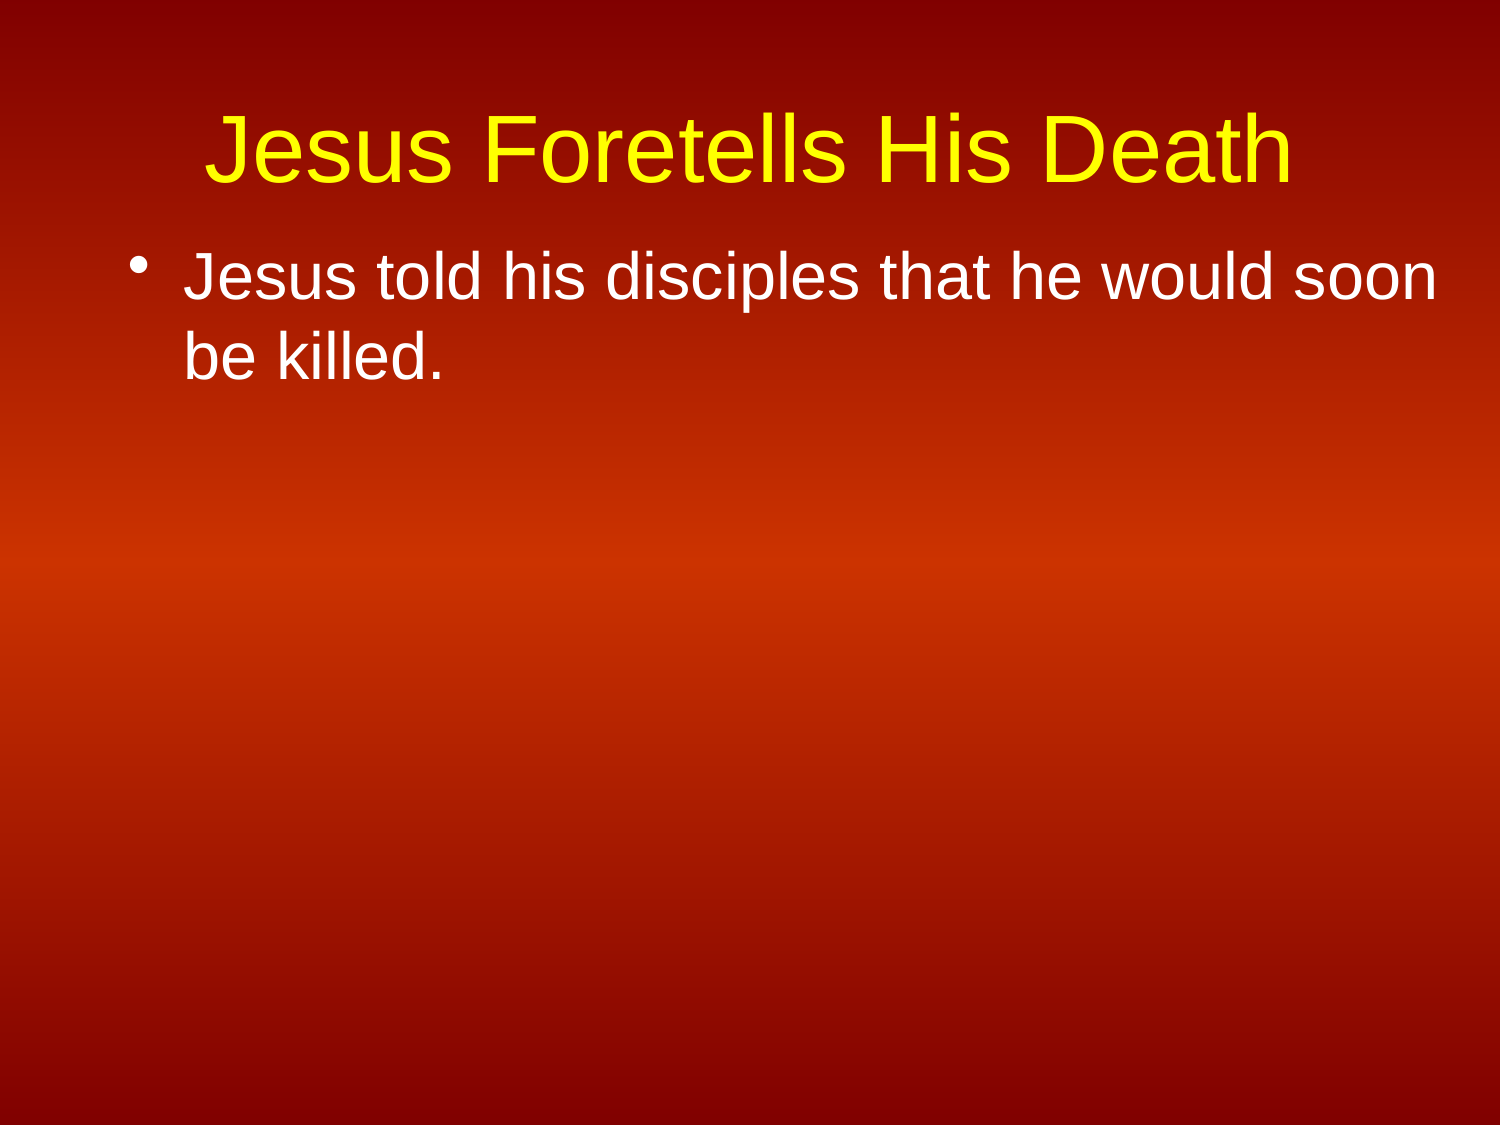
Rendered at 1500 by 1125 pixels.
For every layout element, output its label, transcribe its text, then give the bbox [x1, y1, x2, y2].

list Jesus told his disciples that he would soon be killed. [112, 224, 1463, 525]
title Jesus Foretells His Death [37, 50, 1463, 238]
